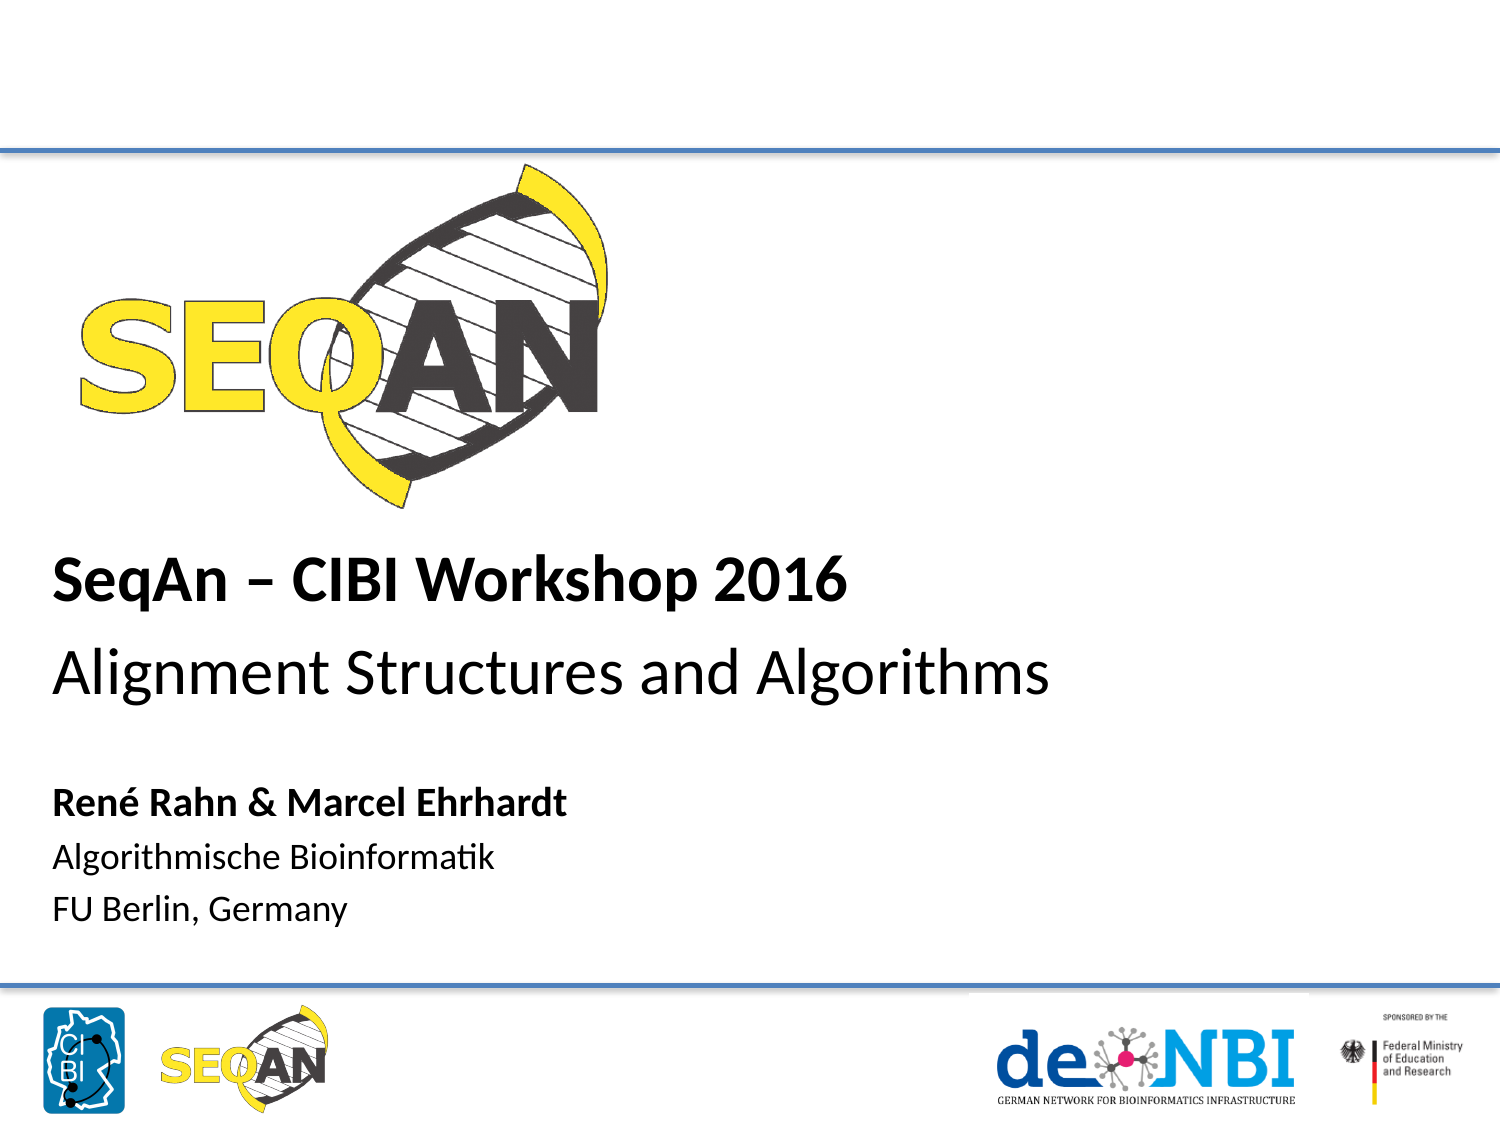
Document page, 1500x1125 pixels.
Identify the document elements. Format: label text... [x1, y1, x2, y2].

picture [141, 1002, 332, 1121]
picture [17, 155, 620, 533]
text_box SeqAn – CIBI Workshop 2016 Alignment Structures and Algorithms René Rahn & Marcel Ehrhardt Algorithmische Bioinformatik FU Berlin, Germany [37, 527, 1093, 980]
picture [48, 1010, 120, 1109]
picture [969, 993, 1309, 1122]
